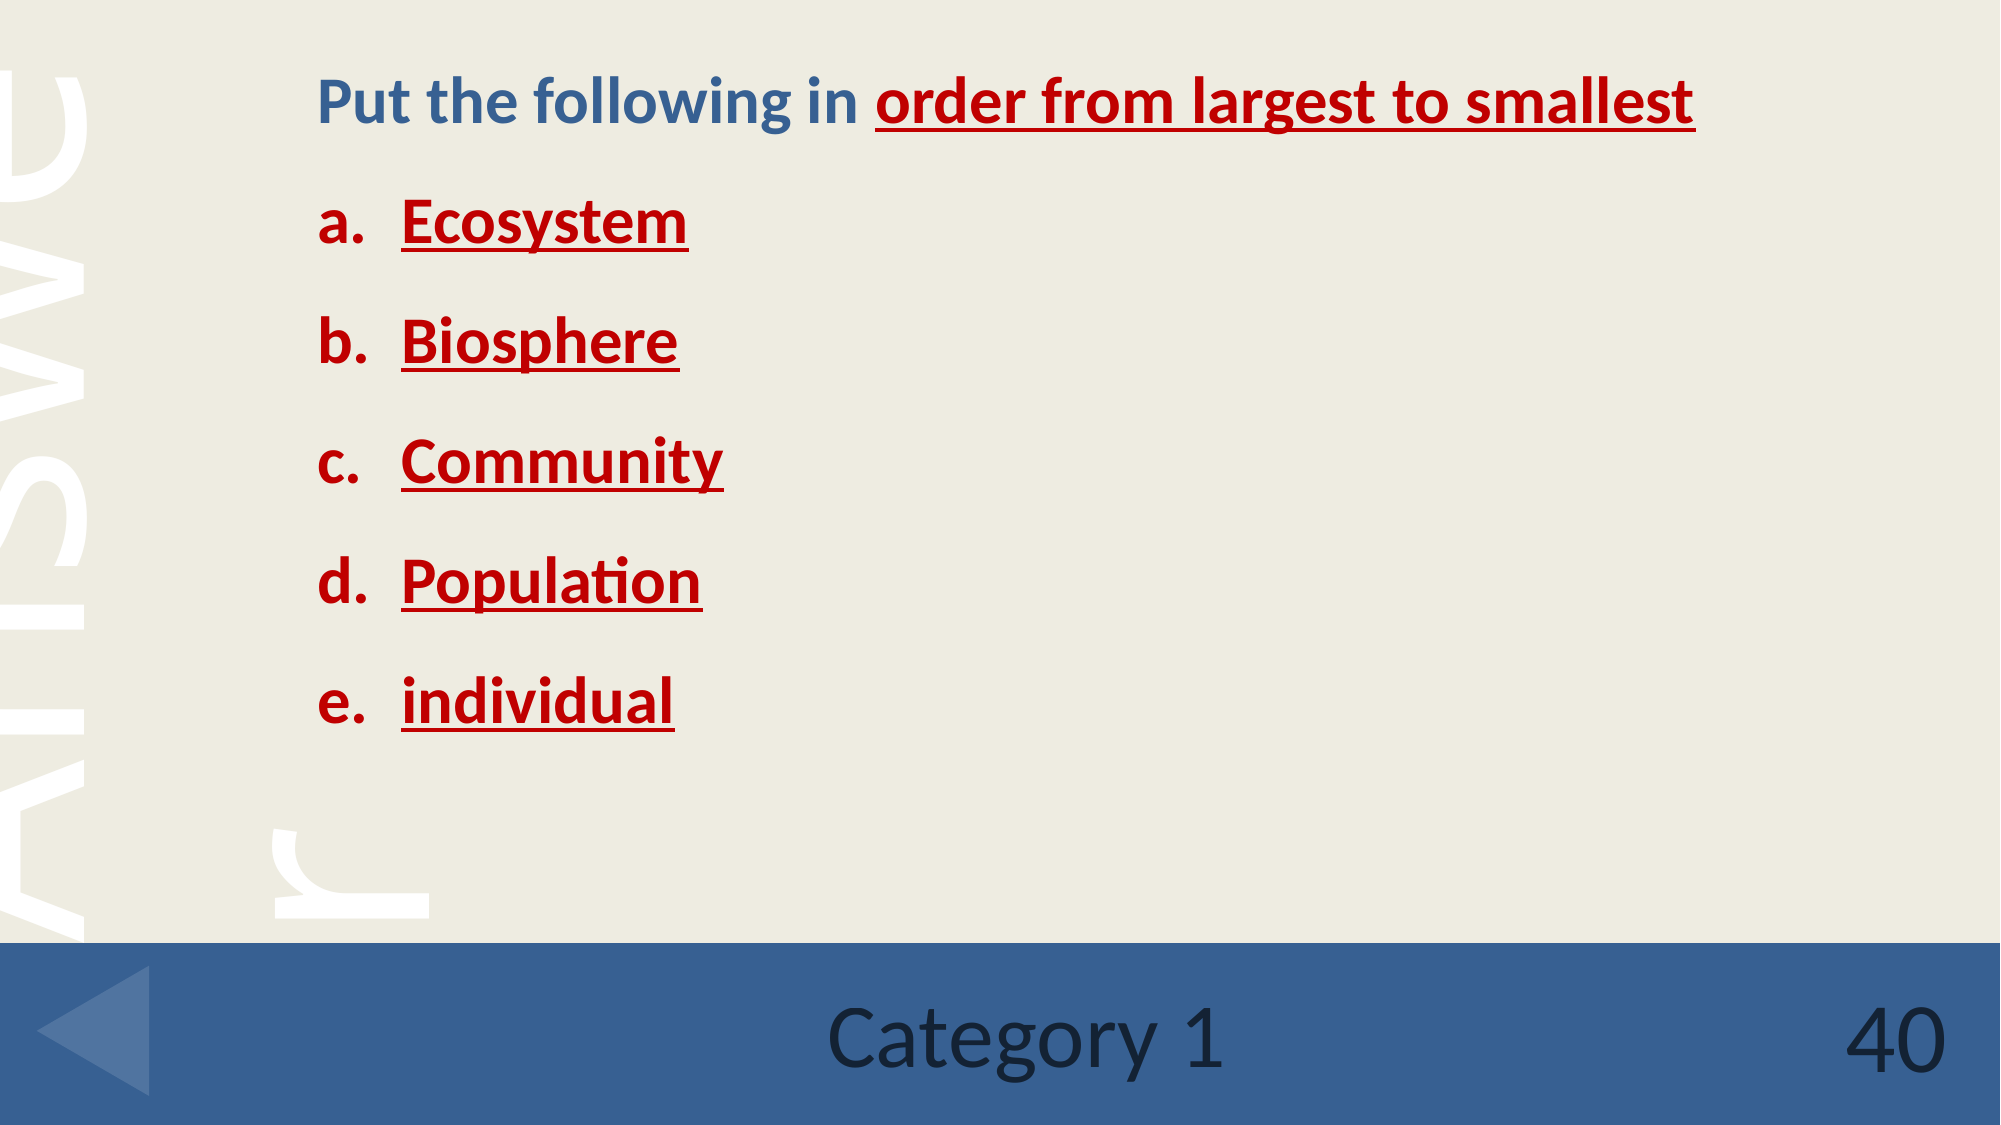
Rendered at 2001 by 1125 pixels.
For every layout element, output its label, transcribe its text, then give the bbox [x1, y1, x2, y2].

list 40 [1927, 967, 1963, 1097]
title Category 1 [126, 937, 1927, 1125]
list Put the following in order from largest to smallest Ecosystem Biosphere Community Population individual [302, 92, 1897, 862]
